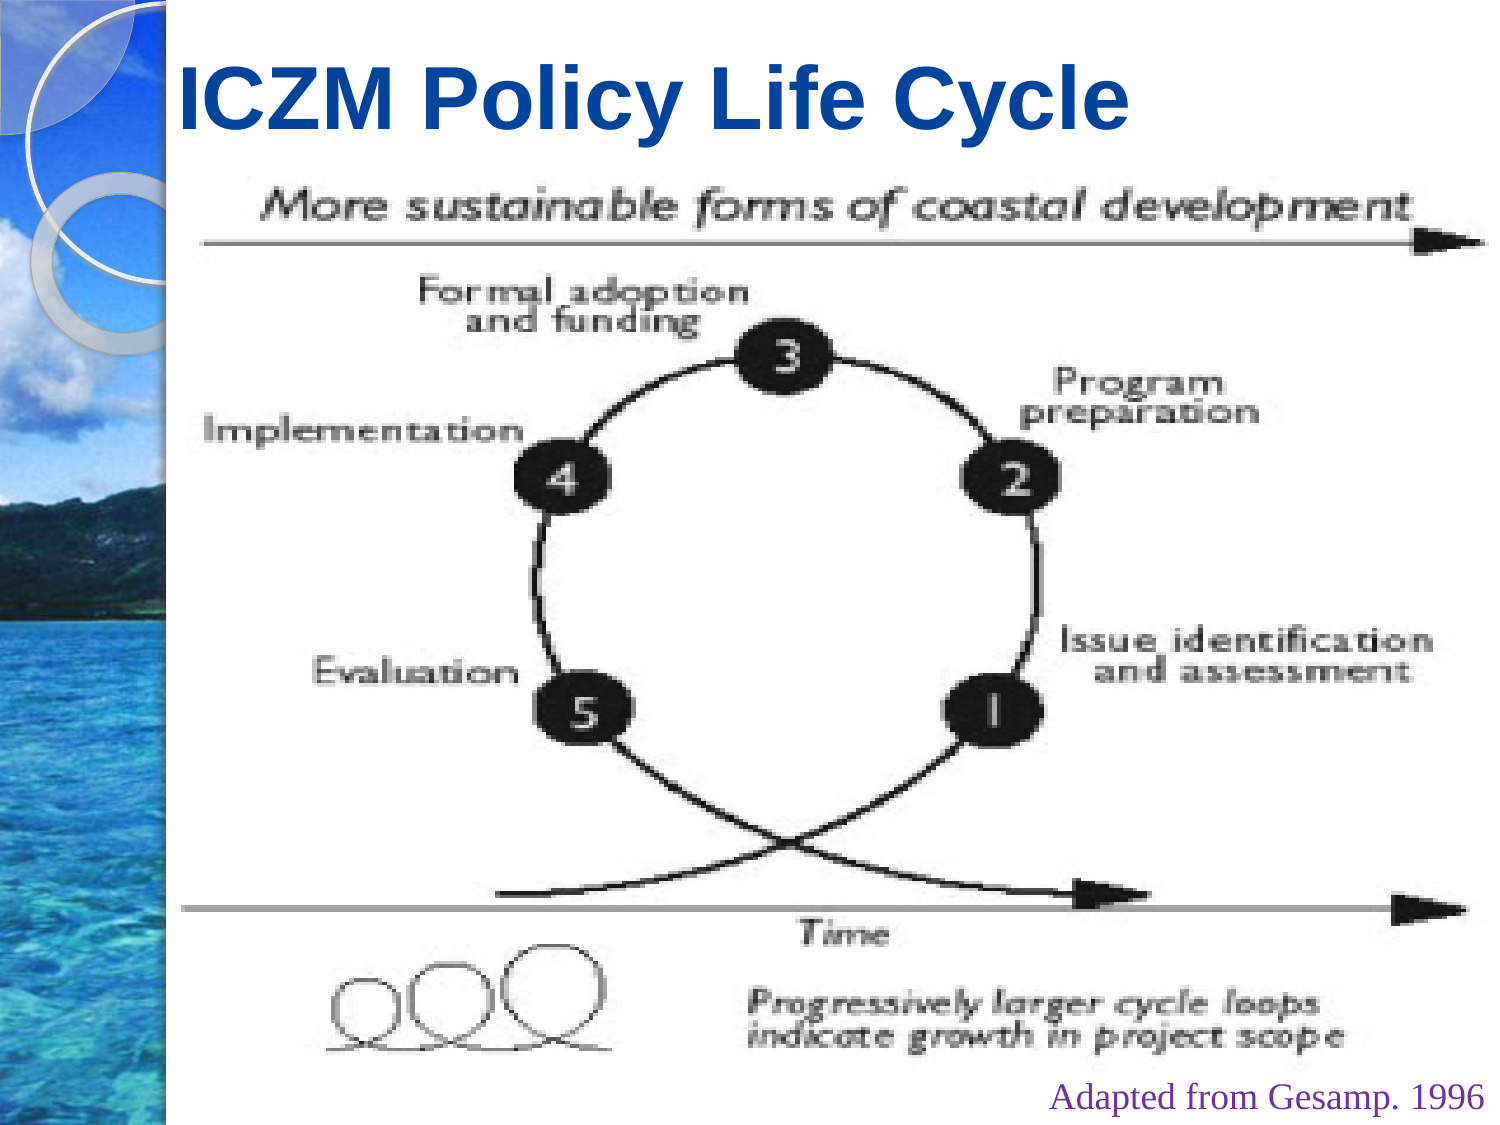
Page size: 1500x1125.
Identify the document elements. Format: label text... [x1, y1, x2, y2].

picture [32, 13, 160, 207]
picture [136, 0, 162, 4]
picture [62, 195, 160, 280]
title ICZM Policy Life Cycle [162, 0, 1500, 188]
picture [0, 134, 166, 1125]
picture [174, 174, 1500, 1076]
picture [53, 240, 160, 332]
text_box Adapted from Gesamp. 1996 [1012, 1084, 1500, 1125]
